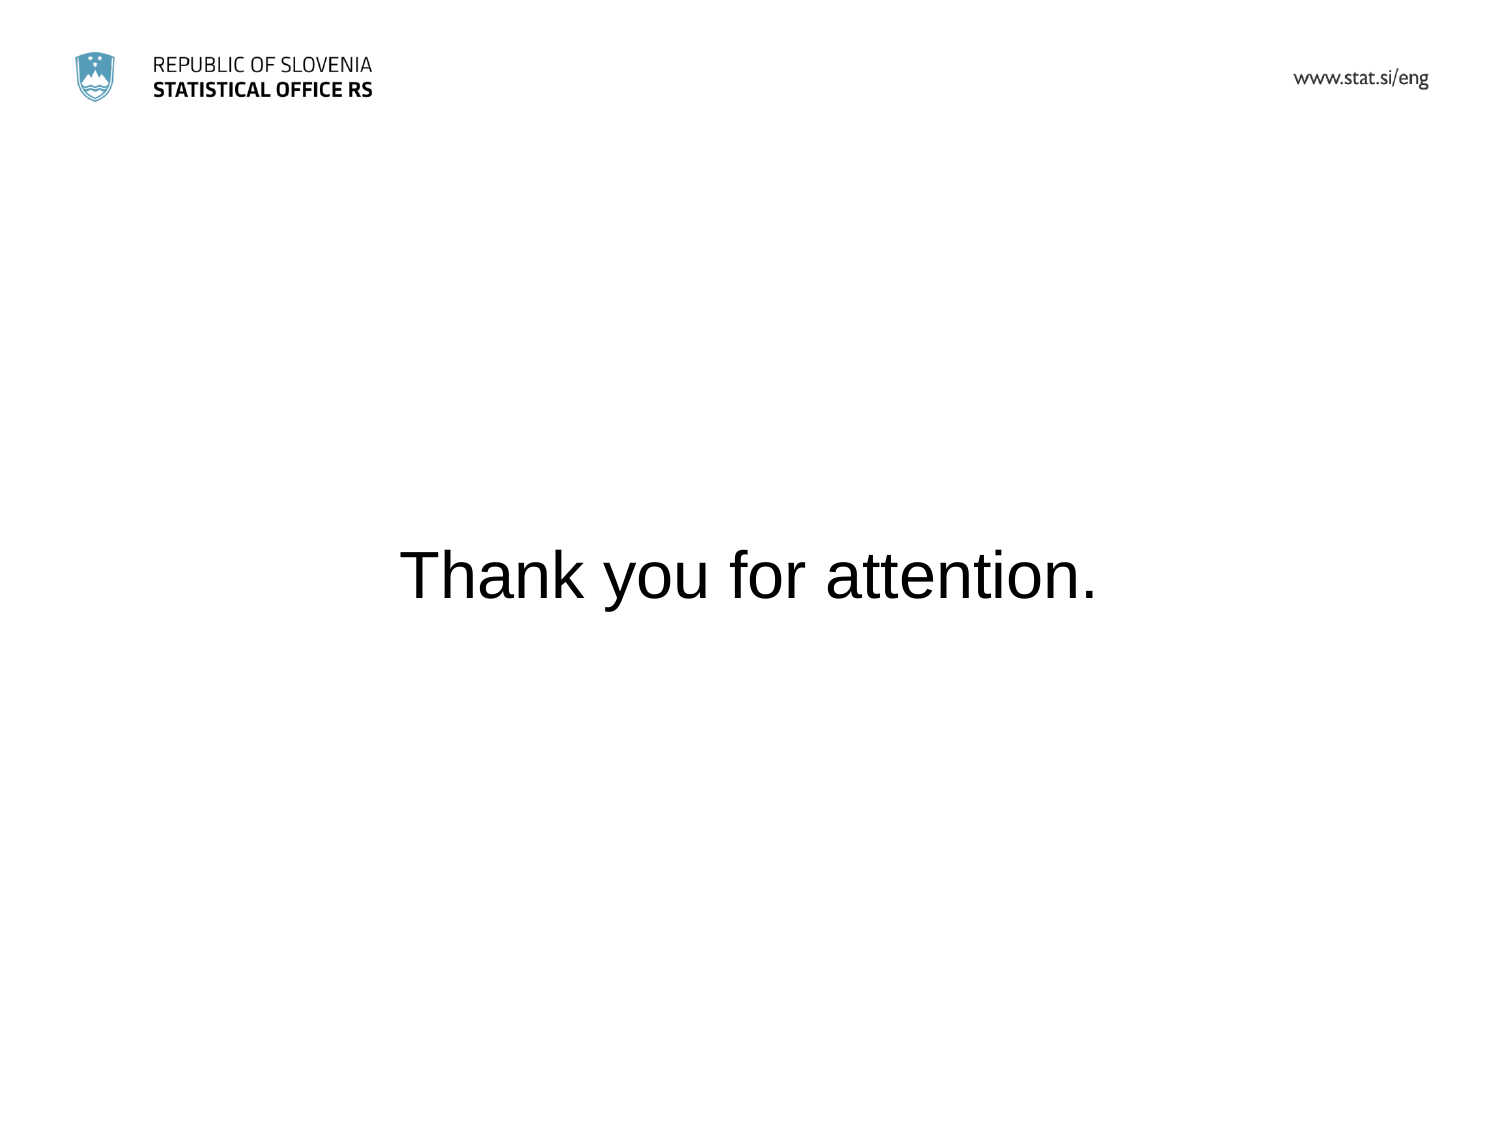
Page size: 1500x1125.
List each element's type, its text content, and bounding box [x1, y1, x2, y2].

picture [75, 52, 372, 102]
picture [1293, 62, 1436, 92]
list Thank you for attention. [76, 338, 1424, 1000]
